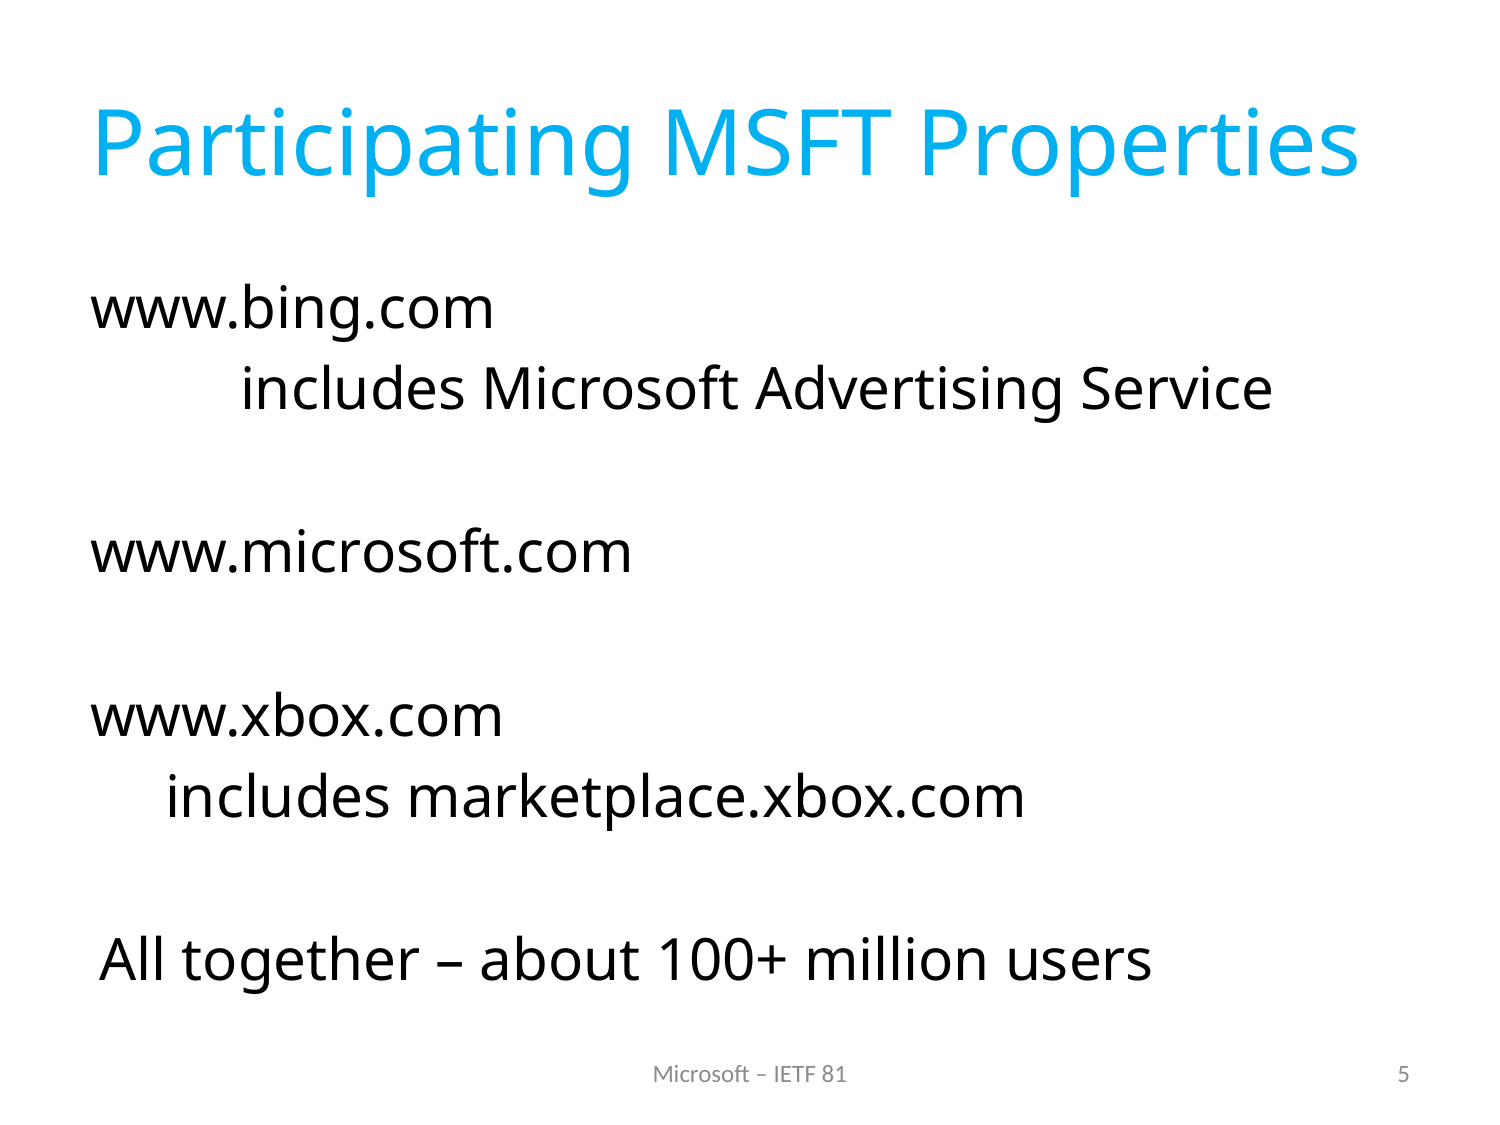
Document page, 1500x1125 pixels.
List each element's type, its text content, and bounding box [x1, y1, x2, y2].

list www.bing.com includes Microsoft Advertising Service www.microsoft.com www.xbox.com includes marketplace.xbox.com All together – about 100+ million users [75, 262, 1425, 1005]
slide_number 5 [1074, 1042, 1425, 1103]
title Participating MSFT Properties [75, 45, 1425, 233]
footer Microsoft – IETF 81 [512, 1042, 988, 1103]
